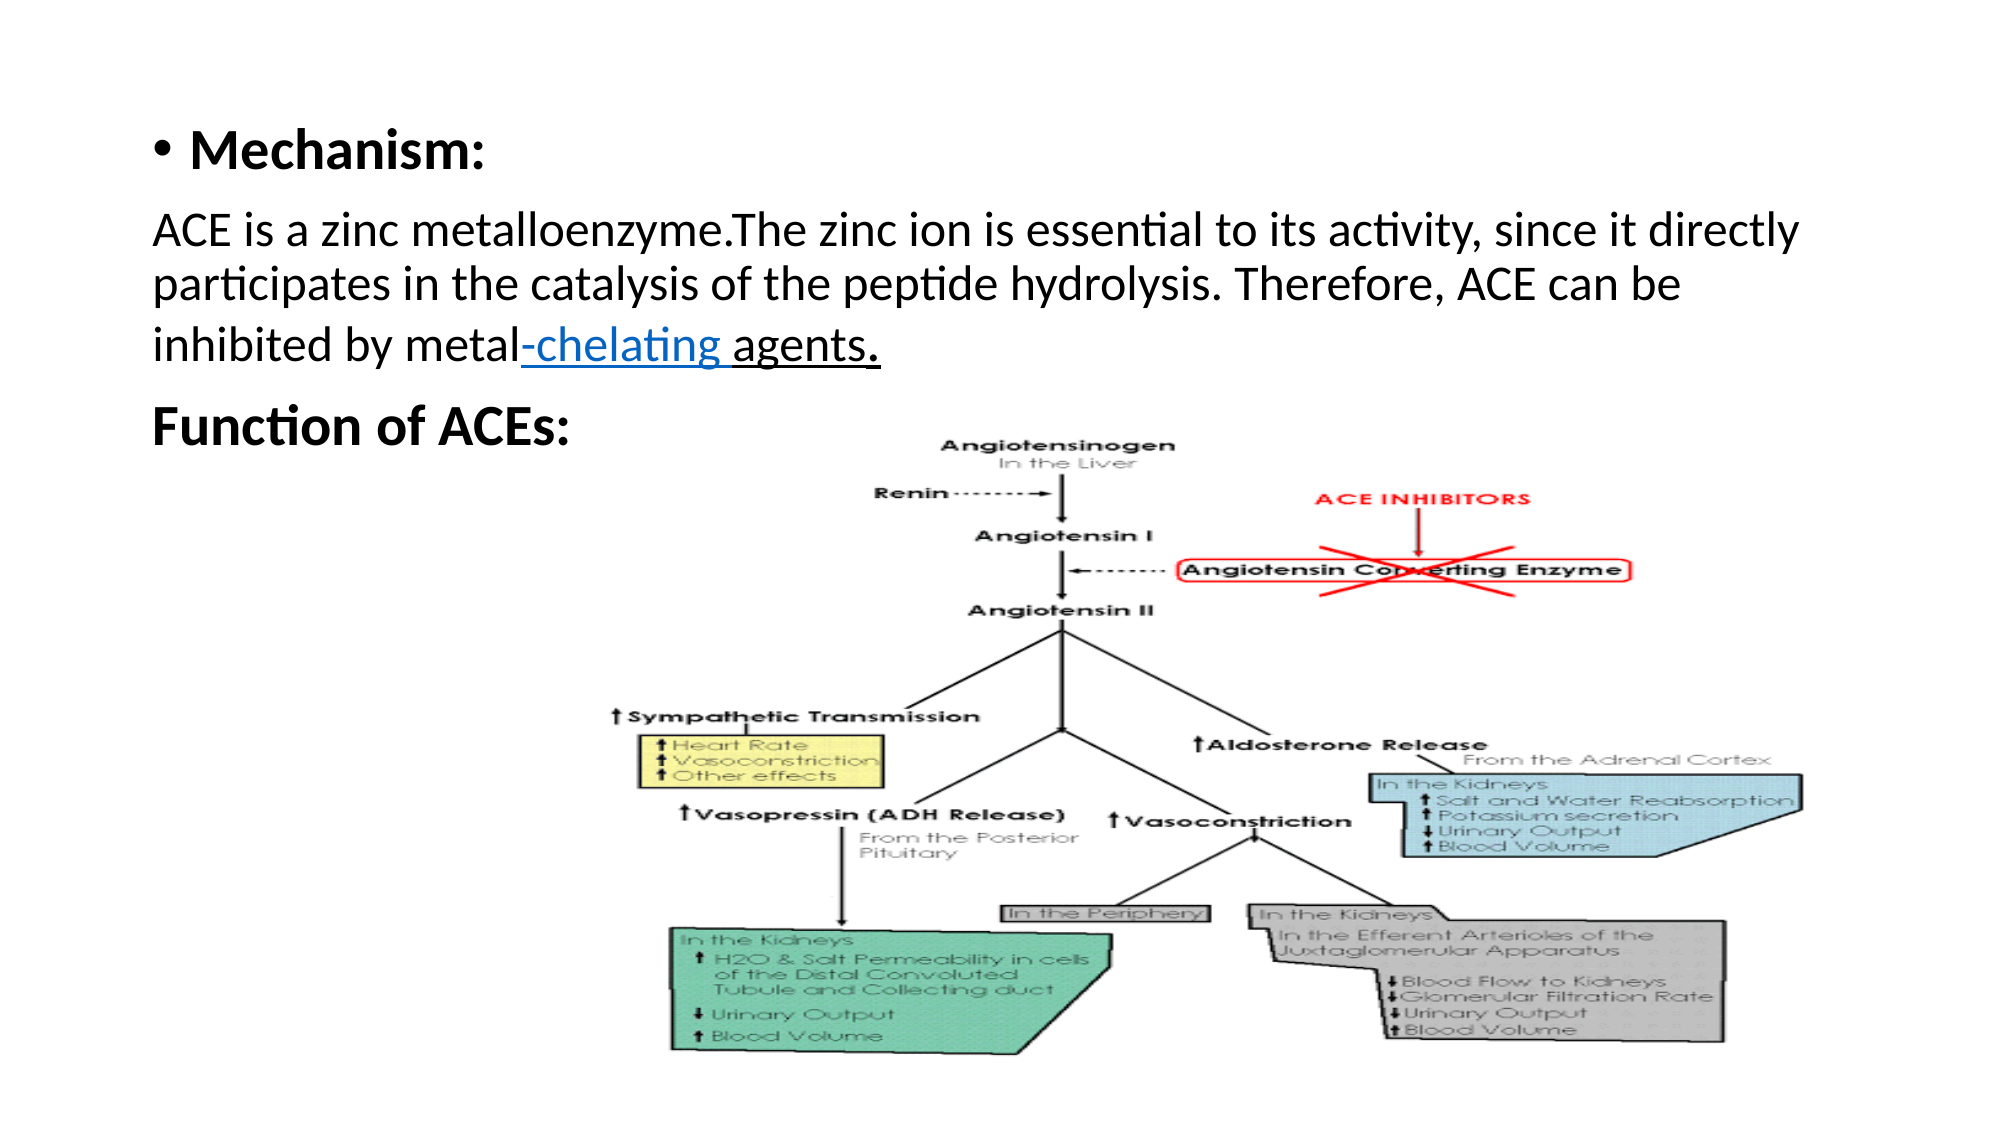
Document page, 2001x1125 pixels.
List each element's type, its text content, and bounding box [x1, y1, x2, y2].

list Mechanism: ACE is a zinc metalloenzyme.The zinc ion is essential to its activity, since it directly participates in the catalysis of the peptide hydrolysis. Therefore, ACE can be inhibited by metal-chelating agents. Function of ACEs: [137, 111, 1863, 1096]
picture [581, 430, 1816, 1065]
